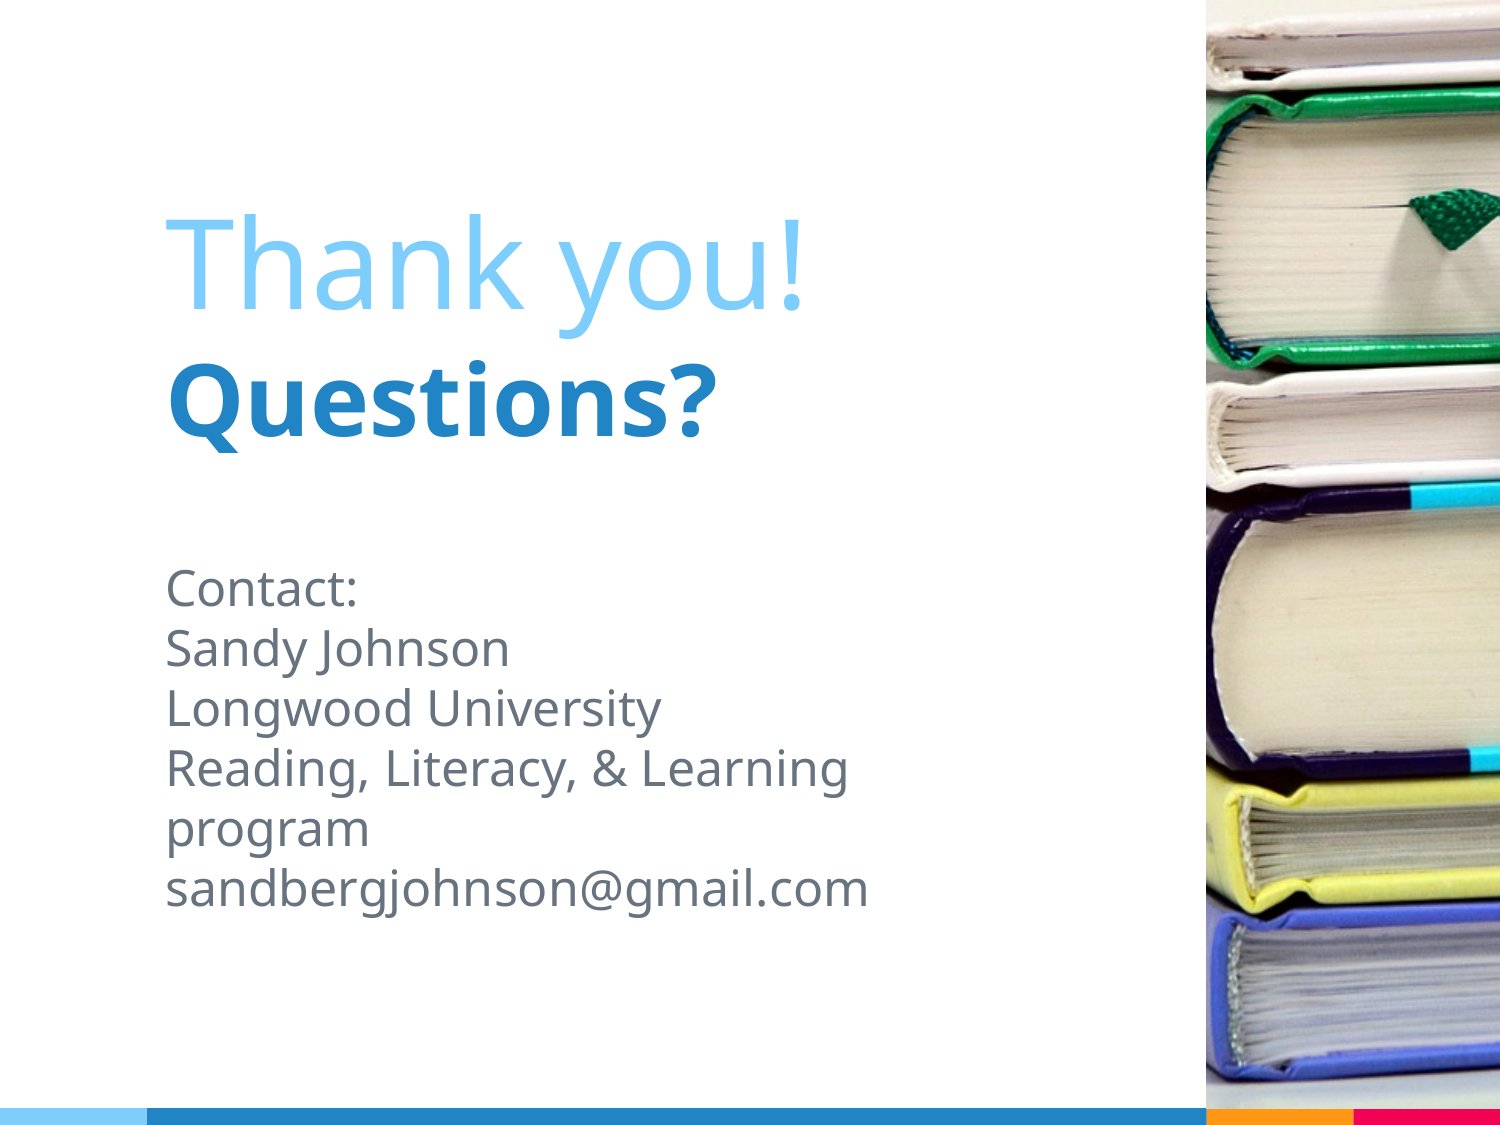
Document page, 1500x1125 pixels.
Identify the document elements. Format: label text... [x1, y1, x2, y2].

title Thank you! [150, 96, 1063, 321]
list Contact: Sandy Johnson Longwood University Reading, Literacy, & Learning program sandbergjohnson@gmail.com [150, 540, 1063, 978]
subtitle Questions? [150, 321, 1063, 493]
picture [1205, 0, 1500, 1110]
